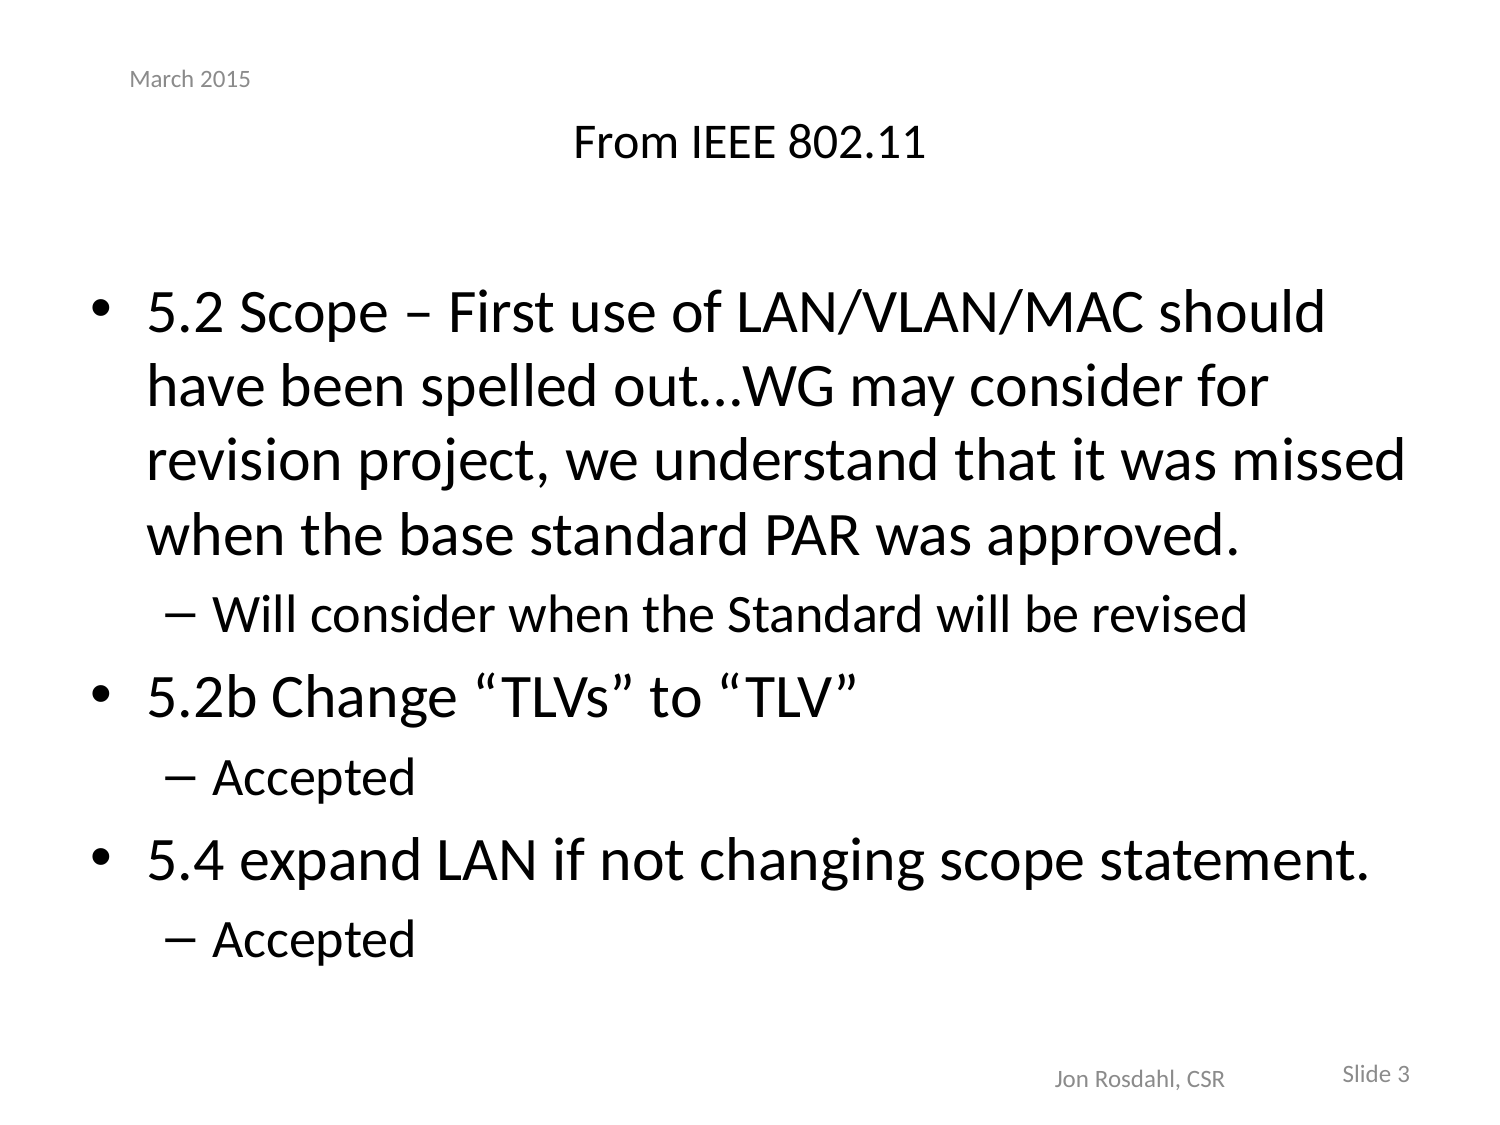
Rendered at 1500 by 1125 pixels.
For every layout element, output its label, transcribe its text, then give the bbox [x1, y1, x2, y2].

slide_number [114, 54, 422, 100]
slide_number Slide 3 [1074, 1042, 1425, 1103]
list 5.2 Scope – First use of LAN/VLAN/MAC should have been spelled out…WG may consider for revision project, we understand that it was missed when the base standard PAR was approved. Will consider when the Standard will be revised 5.2b Change “TLVs” to “TLV” Accepted 5.4 expand LAN if not changing scope statement. Accepted [75, 262, 1425, 1005]
footer Jon Rosdahl, CSR [878, 1062, 1402, 1092]
title From IEEE 802.11 [75, 45, 1425, 233]
